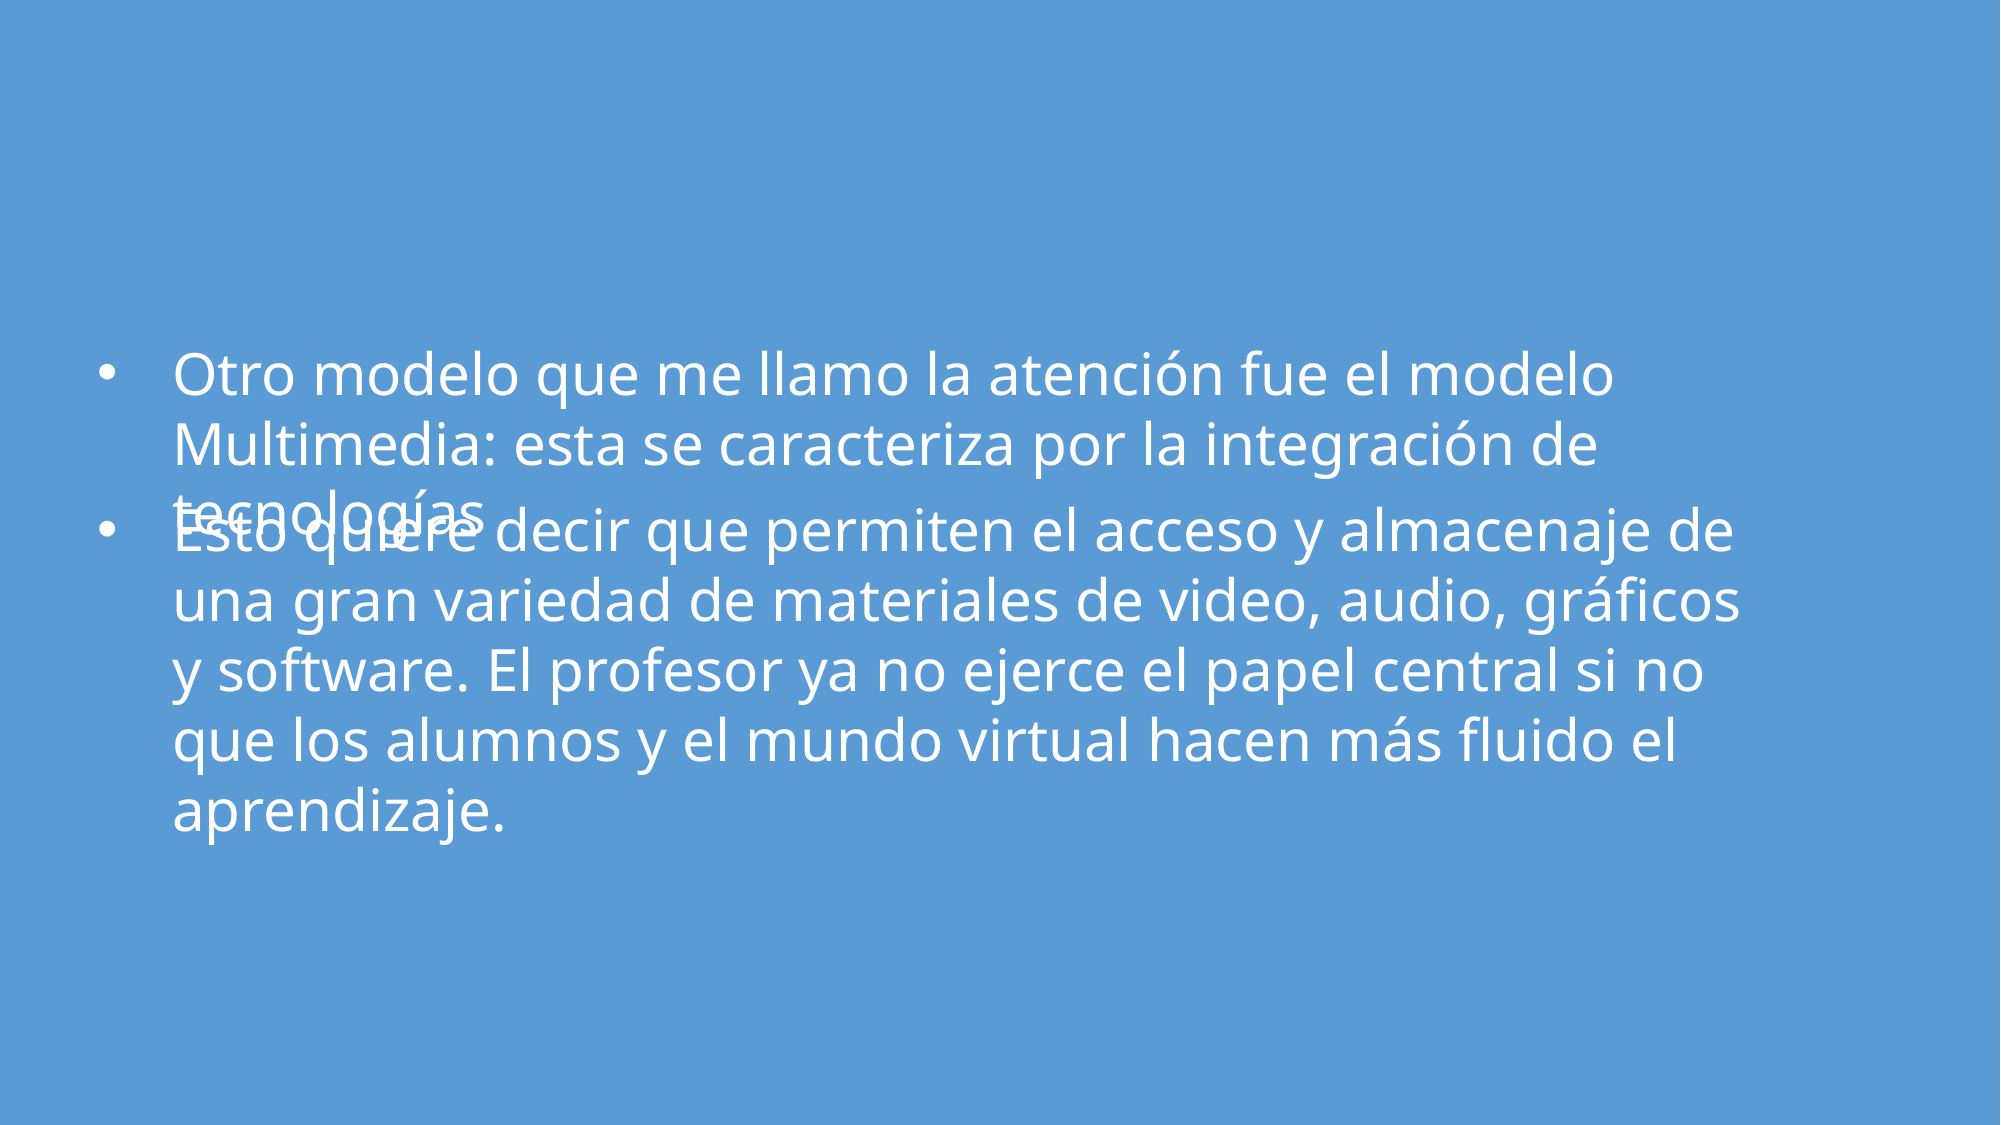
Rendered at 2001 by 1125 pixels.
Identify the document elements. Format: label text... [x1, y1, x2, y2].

text_box Esto quiere decir que permiten el acceso y almacenaje de una gran variedad de materiales de video, audio, gráficos y software. El profesor ya no ejerce el papel central si no que los alumnos y el mundo virtual hacen más fluido el aprendizaje. [82, 485, 1800, 851]
text_box Otro modelo que me llamo la atención fue el modelo Multimedia: esta se caracteriza por la integración de tecnologías [82, 329, 1841, 555]
